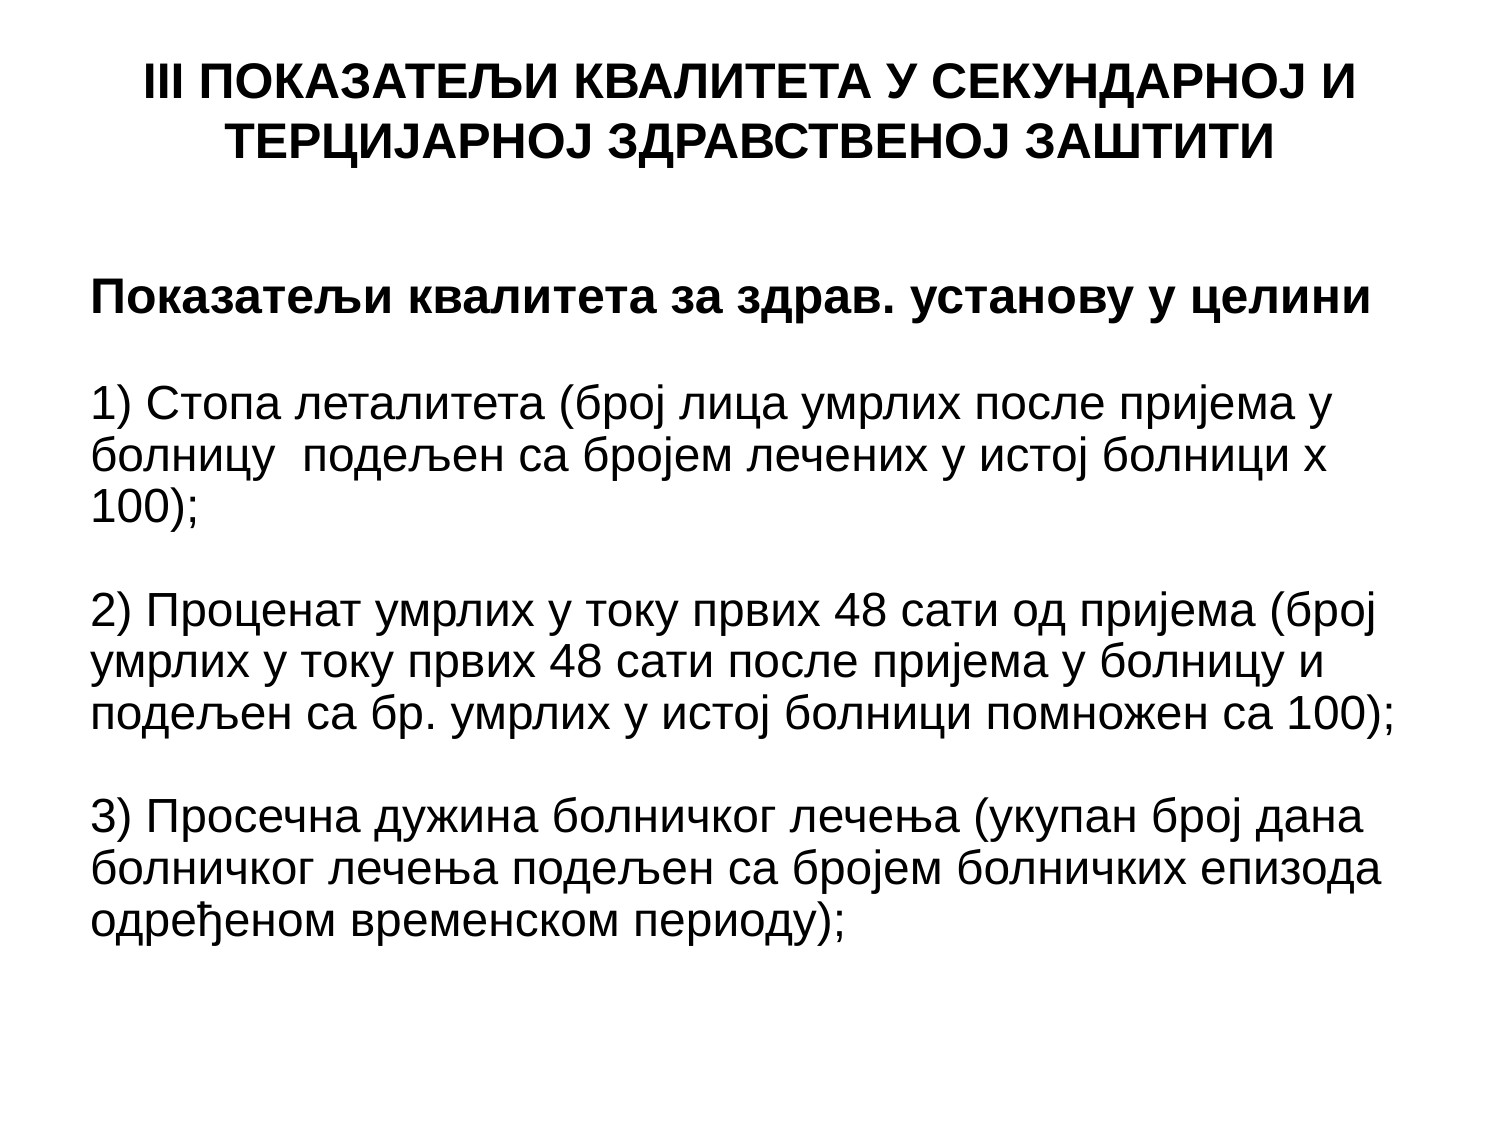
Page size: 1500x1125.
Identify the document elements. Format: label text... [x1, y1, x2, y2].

list Показатељи квалитета за здрав. установу у целини 1) Стопа леталитета (број лица умрлих после пријема у болницу подељен са бројем лечених у истој болници x 100); 2) Проценат умрлих у току првих 48 сати од пријема (број умрлих у току првих 48 сати после пријема у болницу и подељен са бр. умрлих у истој болници помножен са 100); 3) Просечна дужина болничког лечења (укупан број дана болничког лечења подељен са бројем болничких епизода одређеном временском периоду); [75, 262, 1425, 1005]
title III ПОКАЗАТЕЉИ КВАЛИТЕТА У СЕКУНДАРНОЈ И ТЕРЦИЈАРНОЈ ЗДРАВСТВЕНОЈ ЗАШТИТИ [75, 45, 1425, 173]
